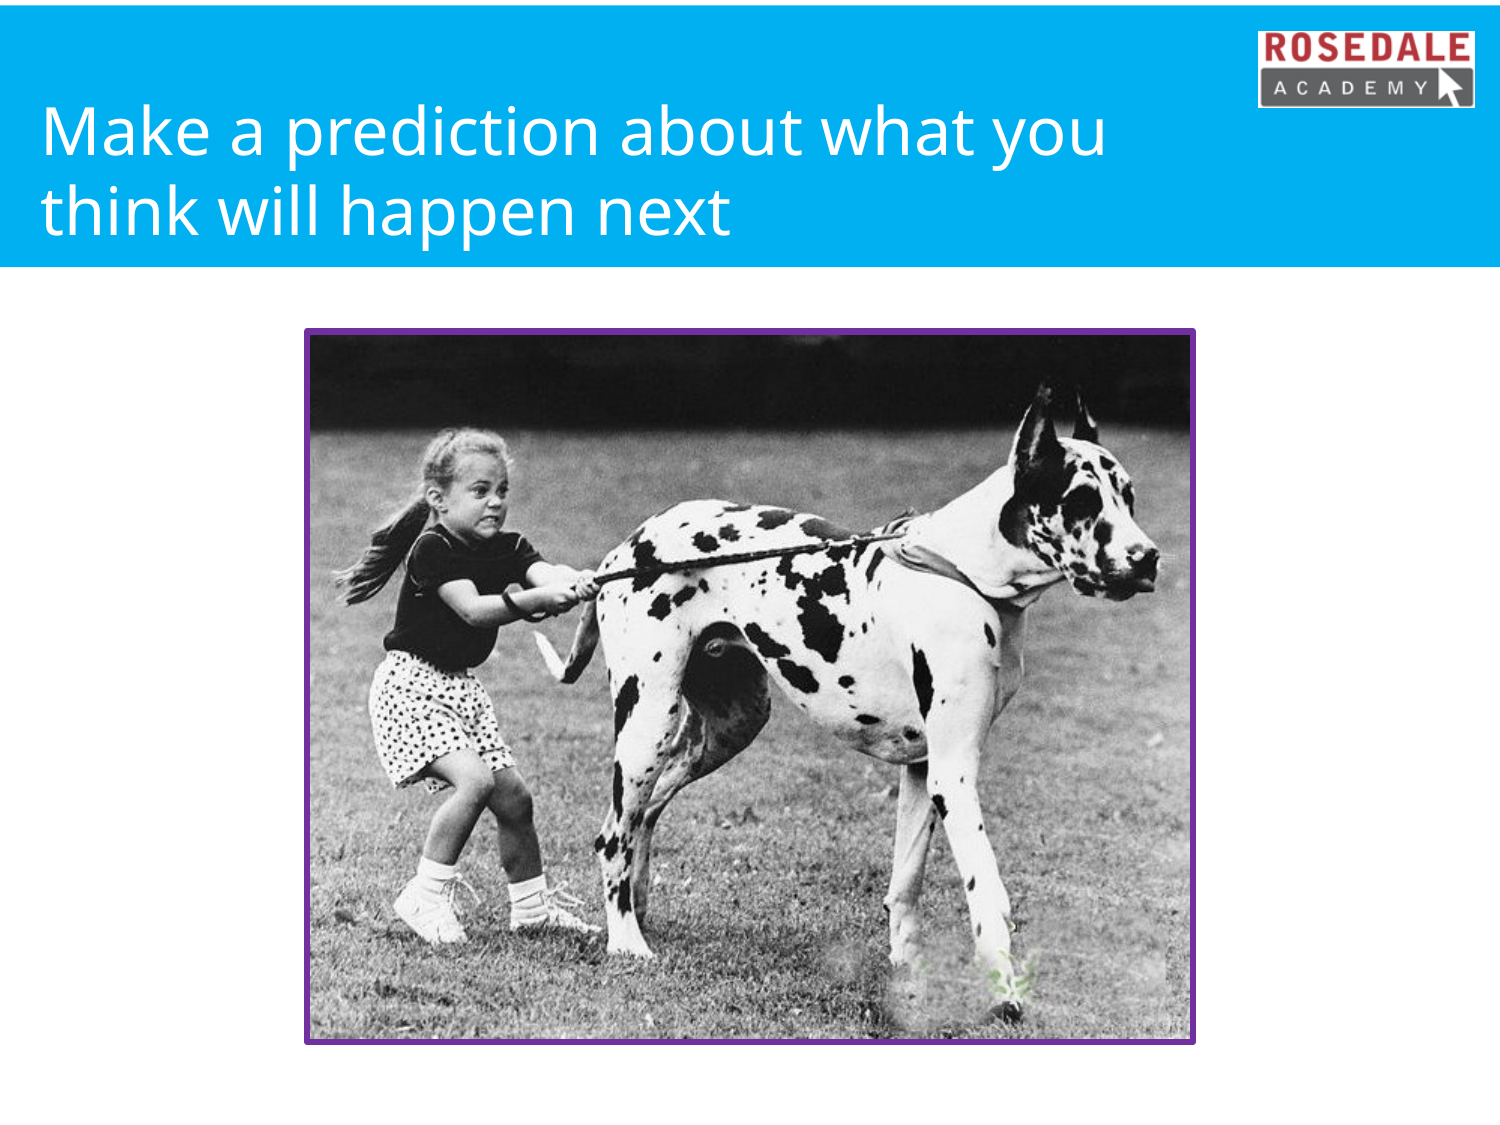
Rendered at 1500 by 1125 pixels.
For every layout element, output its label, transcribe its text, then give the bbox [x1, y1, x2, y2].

picture [1259, 32, 1474, 107]
picture [310, 334, 1190, 1039]
text_box [0, 4, 1500, 268]
text_box Make a prediction about what you think will happen next [25, 81, 1388, 257]
